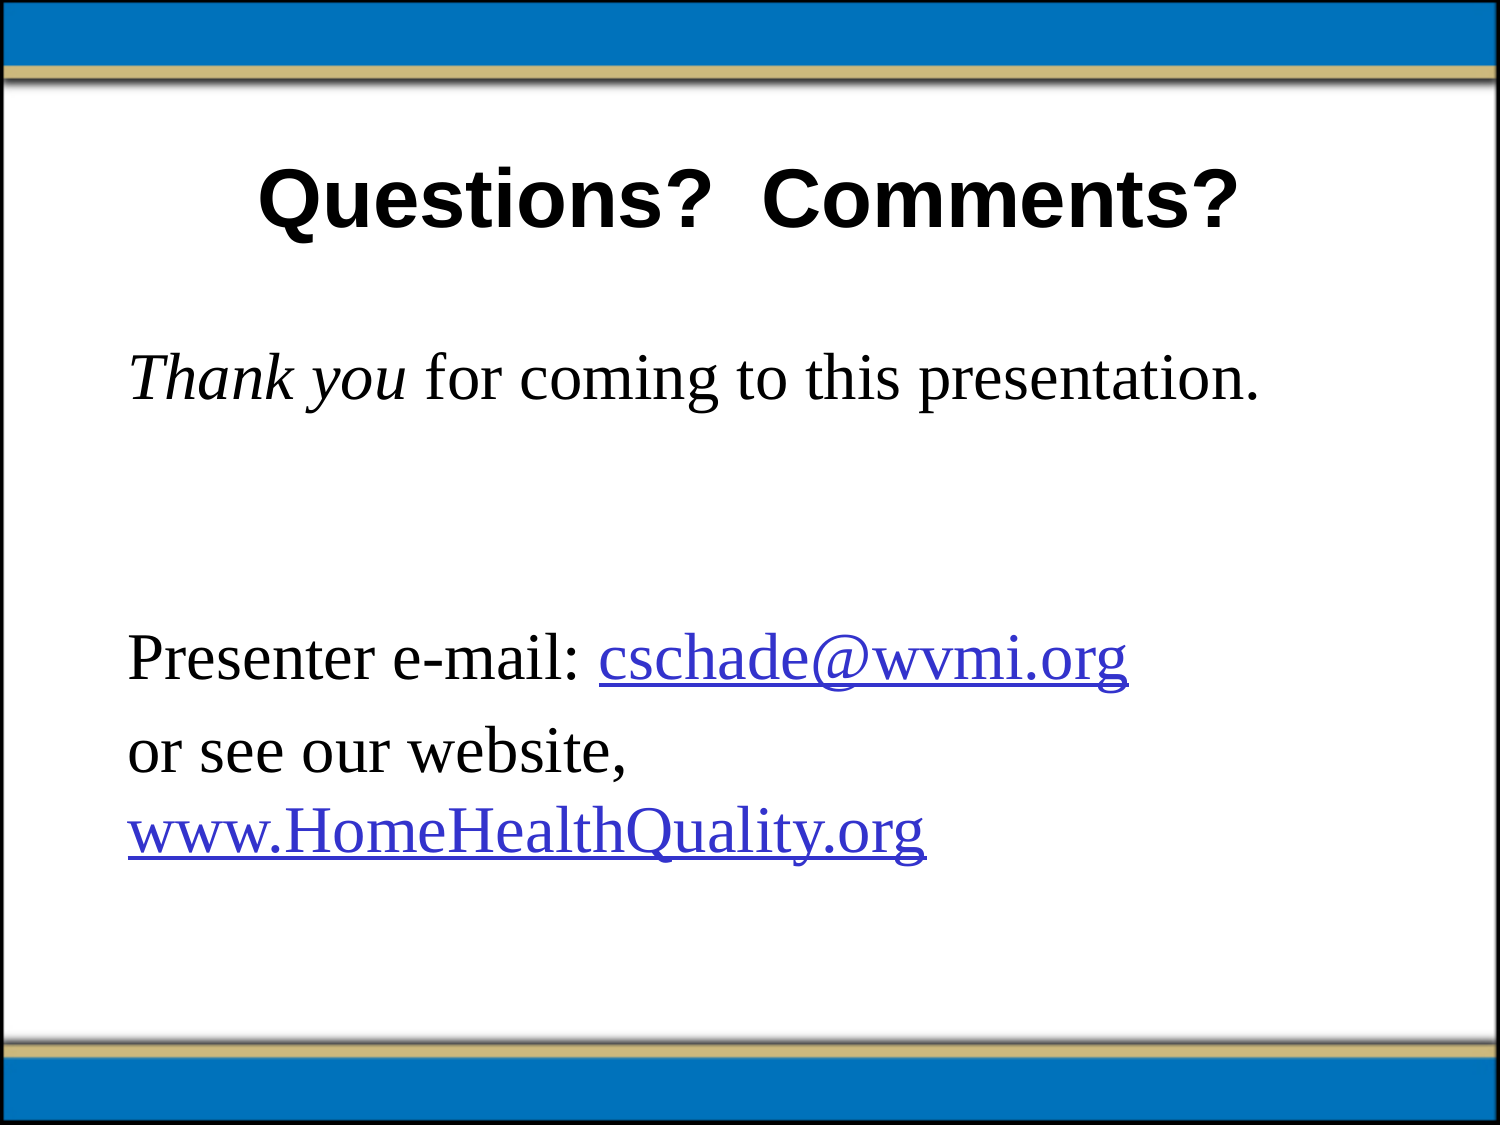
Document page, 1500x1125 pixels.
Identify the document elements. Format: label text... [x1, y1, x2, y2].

list Thank you for coming to this presentation. Presenter e-mail: cschade@wvmi.org or see our website, www.HomeHealthQuality.org [112, 324, 1388, 1000]
picture [0, 0, 1500, 1125]
title Questions? Comments? [112, 99, 1388, 288]
